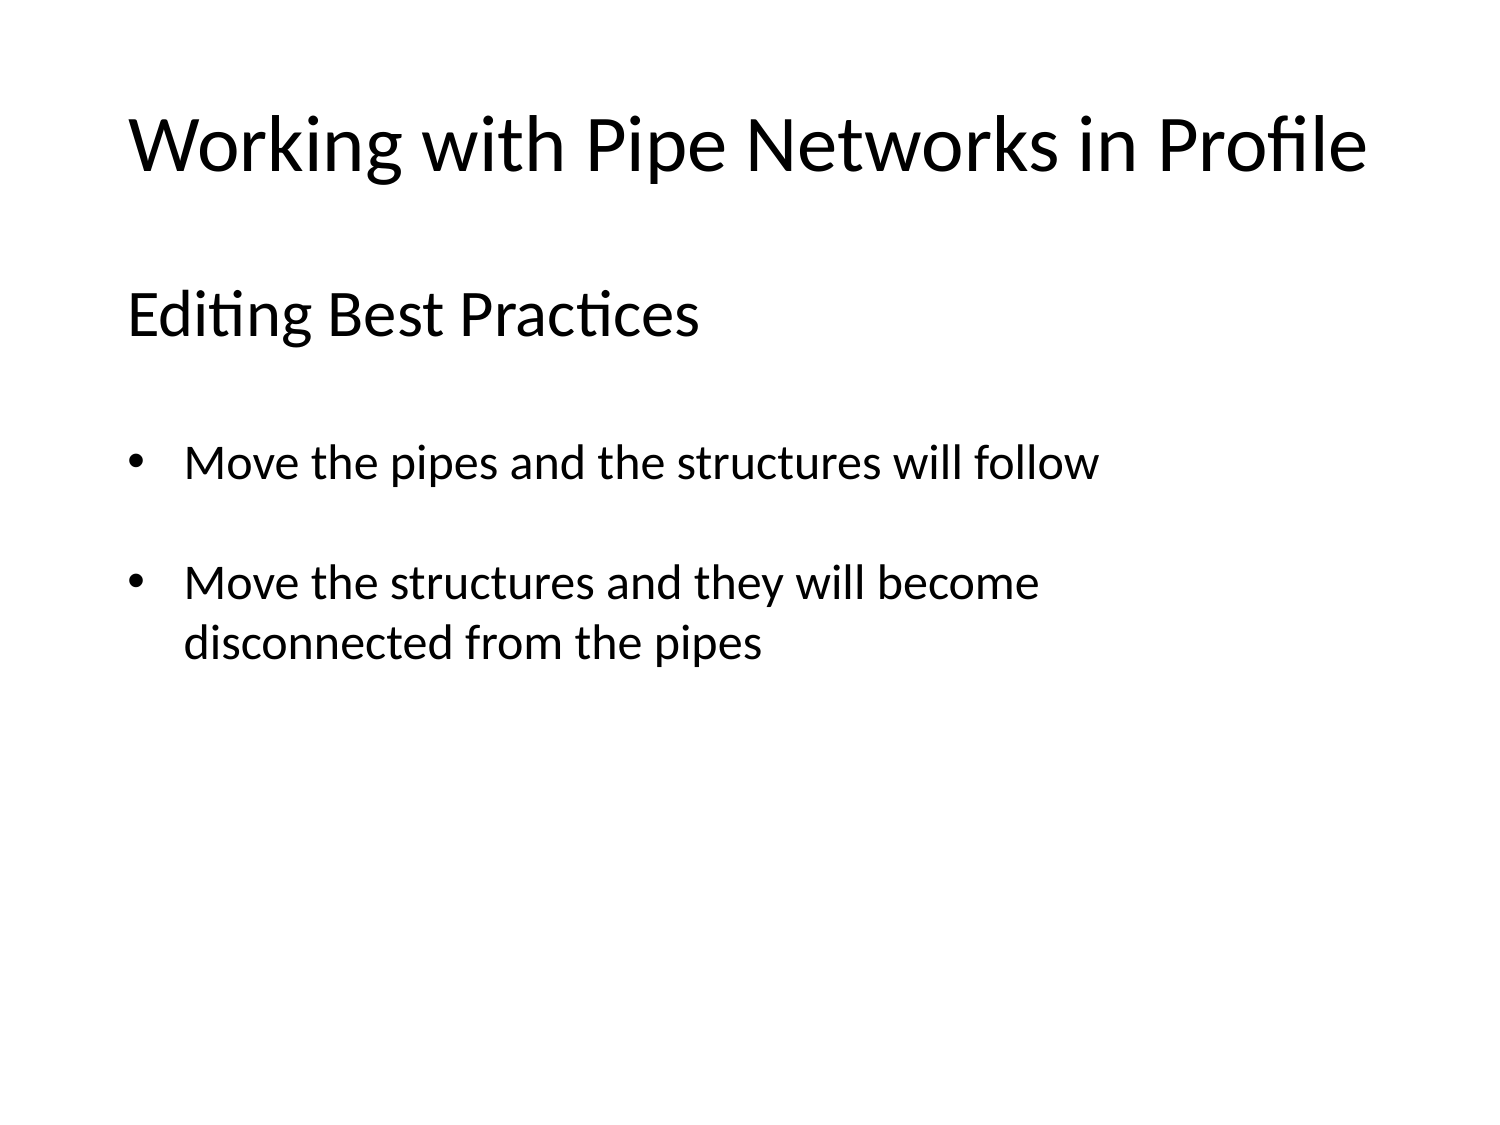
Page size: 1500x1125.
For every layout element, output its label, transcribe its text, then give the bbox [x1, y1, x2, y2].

title Working with Pipe Networks in Profile [75, 45, 1425, 233]
text_box Editing Best Practices Move the pipes and the structures will follow Move the structures and they will become disconnected from the pipes [112, 262, 1250, 837]
